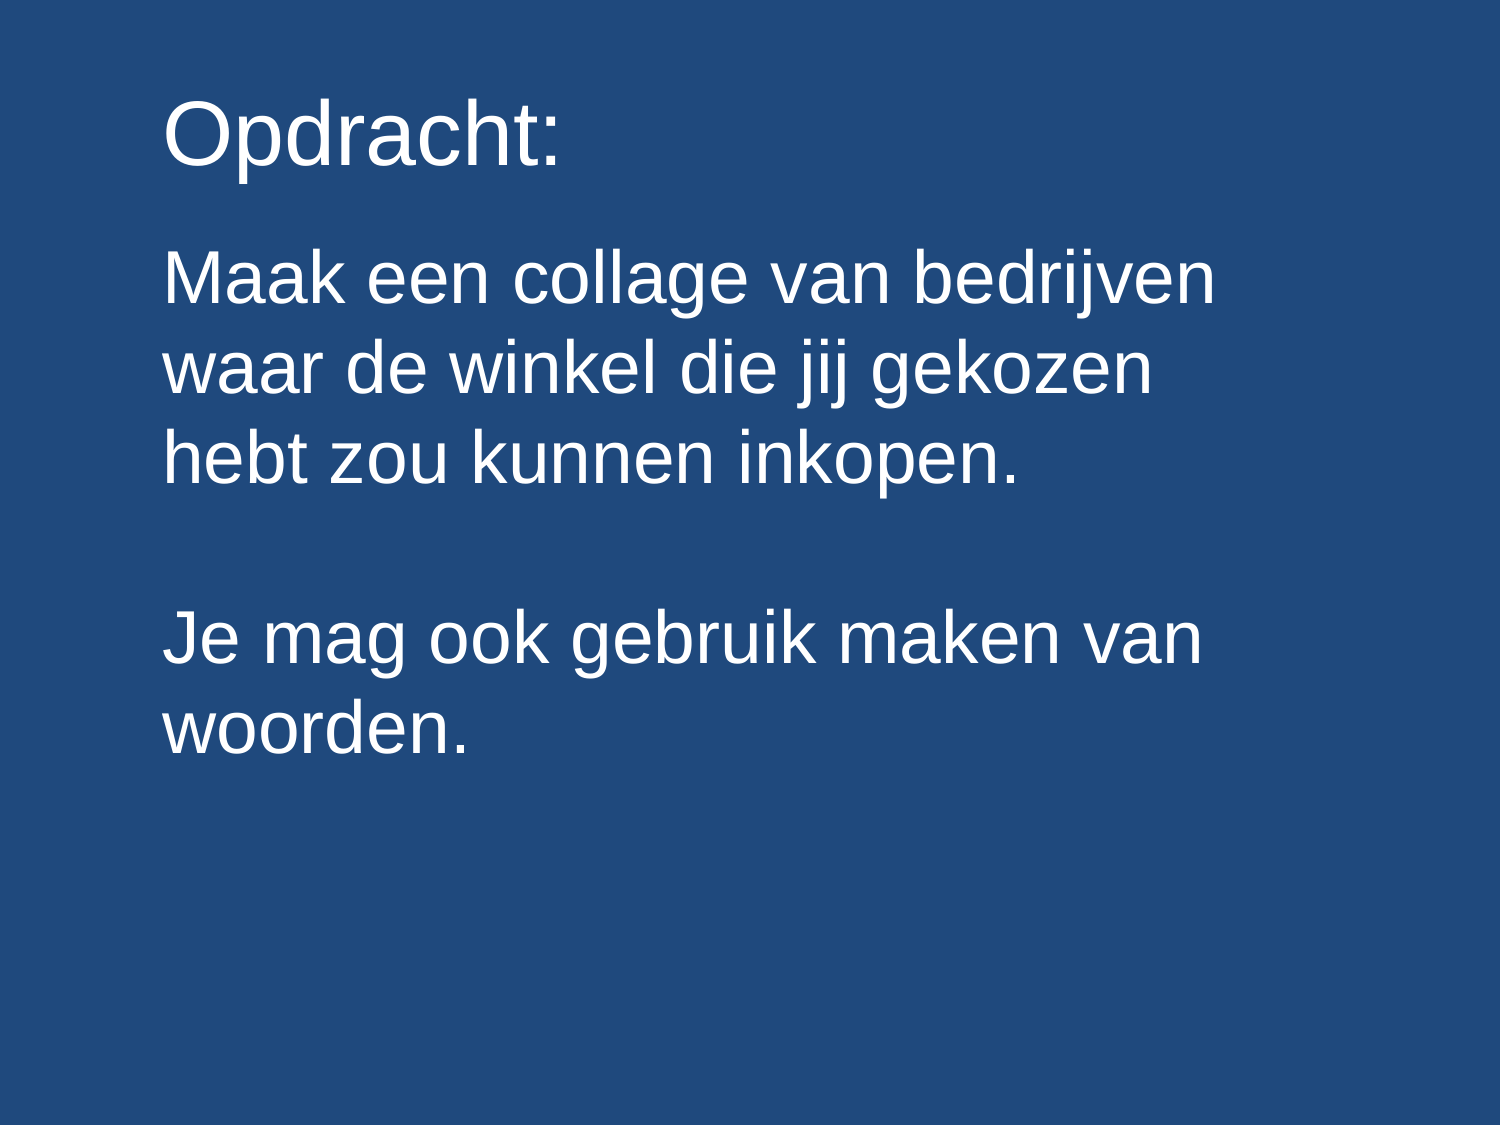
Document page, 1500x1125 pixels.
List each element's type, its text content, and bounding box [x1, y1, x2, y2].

text_box Opdracht: Maak een collage van bedrijven waar de winkel die jij gekozen hebt zou kunnen inkopen. Je mag ook gebruik maken van woorden. [147, 66, 1329, 1046]
